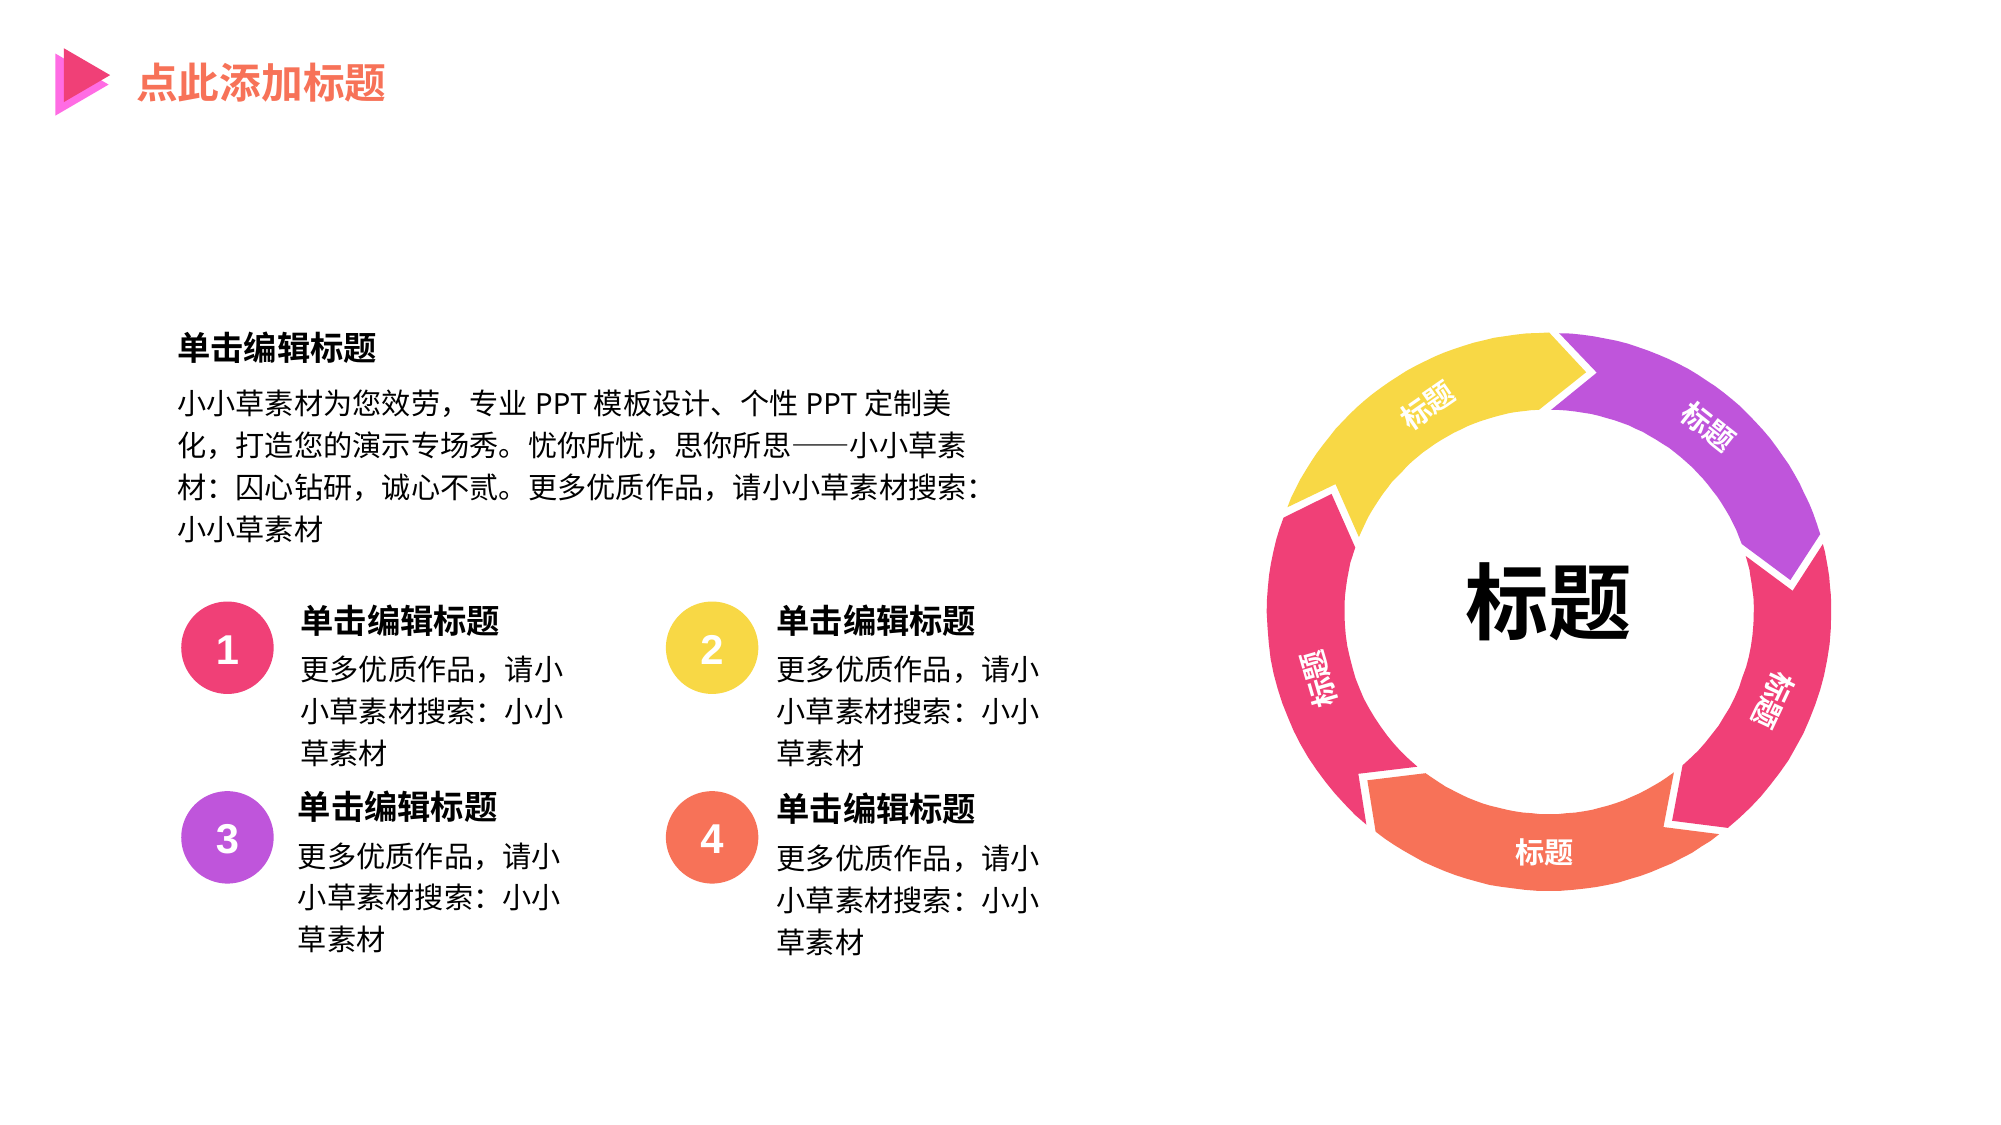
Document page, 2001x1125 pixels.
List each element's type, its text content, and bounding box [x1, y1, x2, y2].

text_box [1548, 332, 1822, 582]
text_box 单击编辑标题 [776, 600, 1029, 641]
text_box 点此添加标题 [121, 48, 455, 114]
text_box 标题 [1452, 826, 1637, 877]
text_box [1366, 769, 1722, 892]
text_box 标题 [1393, 542, 1704, 658]
text_box 4 [664, 790, 760, 885]
text_box [1265, 492, 1420, 828]
text_box 小小草素材为您效劳，专业PPT模板设计、个性PPT定制美化，打造您的演示专场秀。忧你所忧，思你所思——小小草素材：囚心钻研，诚心不贰。更多优质作品，请小小草素材搜索：小小草素材 [177, 378, 977, 547]
text_box 单击编辑标题 [300, 600, 553, 641]
text_box 更多优质作品，请小小草素材搜索：小小草素材 [300, 644, 587, 771]
text_box 更多优质作品，请小小草素材搜索：小小草素材 [297, 830, 584, 957]
text_box 单击编辑标题 [177, 326, 404, 367]
text_box 标题 [1622, 351, 1796, 503]
text_box 1 [180, 600, 275, 695]
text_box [55, 48, 111, 116]
text_box 标题 [1711, 605, 1837, 797]
text_box 3 [180, 790, 275, 885]
text_box 更多优质作品，请小小草素材搜索：小小草素材 [776, 644, 1063, 771]
text_box 更多优质作品，请小小草素材搜索：小小草素材 [776, 833, 1063, 959]
text_box 单击编辑标题 [297, 786, 550, 827]
text_box 标题 [1268, 582, 1369, 776]
text_box 2 [664, 600, 760, 695]
text_box [1670, 541, 1833, 829]
text_box [1285, 331, 1588, 540]
text_box 标题 [1336, 331, 1519, 479]
text_box 单击编辑标题 [776, 788, 1029, 829]
